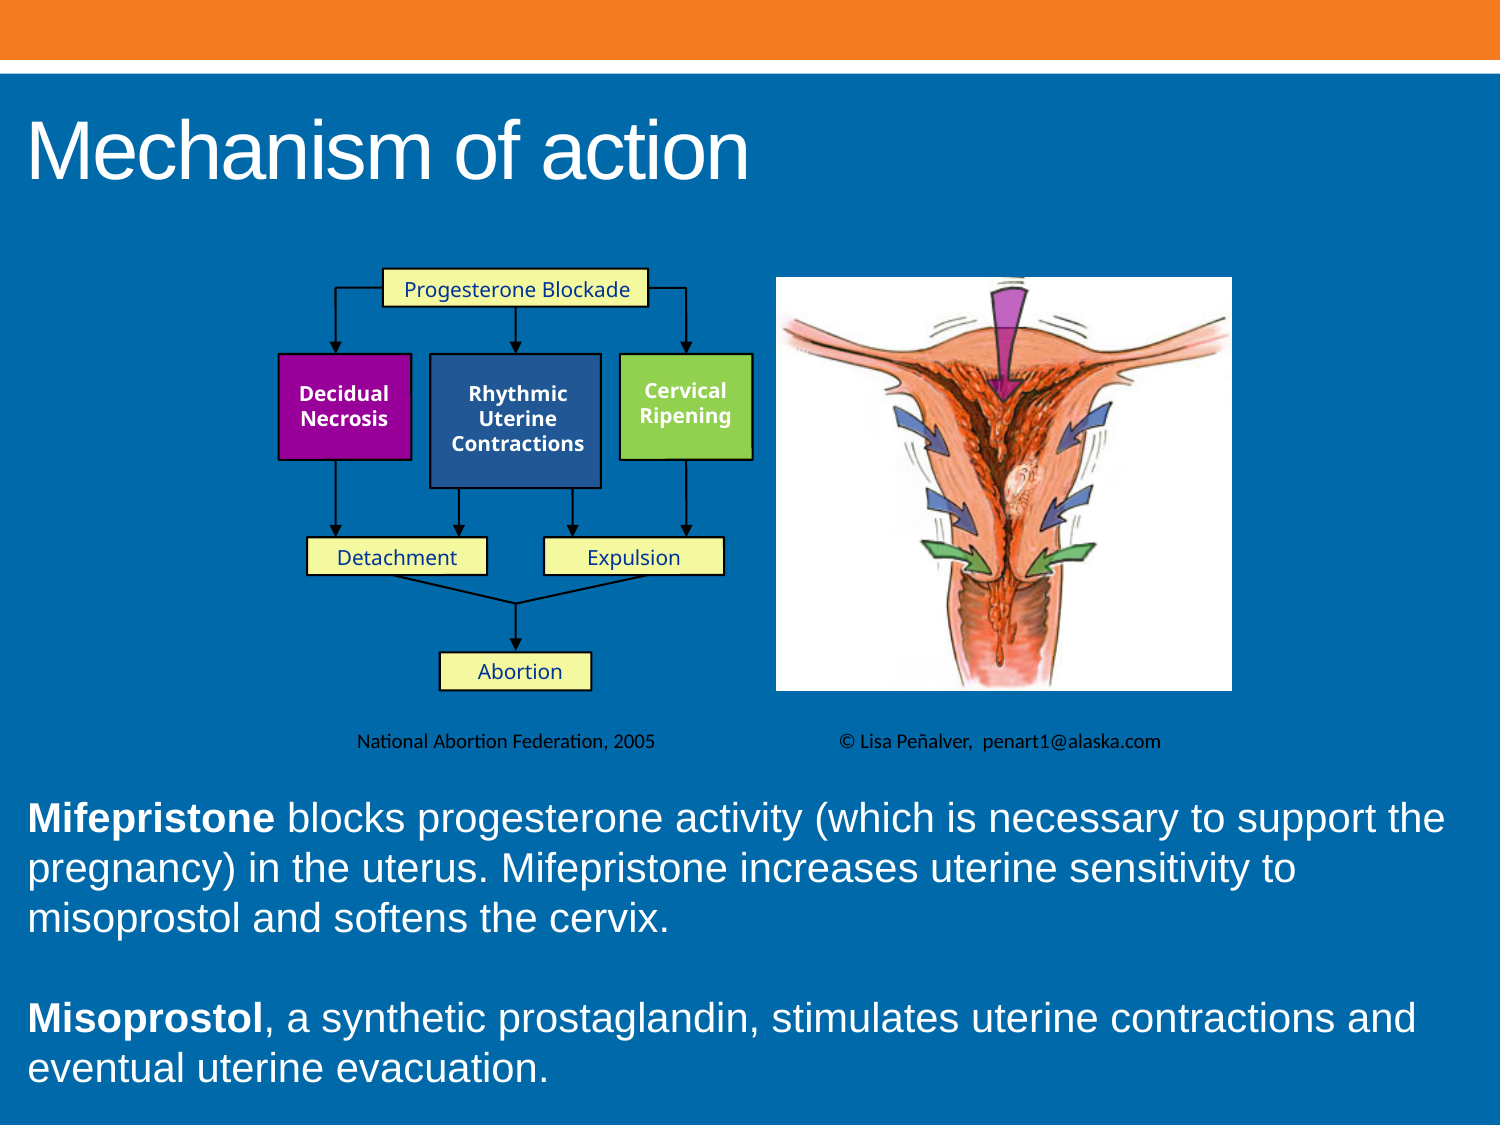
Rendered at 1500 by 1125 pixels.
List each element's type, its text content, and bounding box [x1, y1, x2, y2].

text_box National Abortion Federation, 2005 [262, 712, 750, 783]
text_box © Lisa Peñalver, penart1@alaska.com [762, 712, 1238, 783]
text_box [278, 241, 1232, 693]
text_box Mifepristone blocks progesterone activity (which is necessary to support the pregnancy) in the uterus. Mifepristone increases uterine sensitivity to misoprostol and softens the cervix. Misoprostol, a synthetic prostaglandin, stimulates uterine contractions and eventual uterine evacuation. [12, 783, 1488, 1099]
text_box [0, 0, 1500, 75]
title Mechanism of action [10, 79, 1361, 213]
